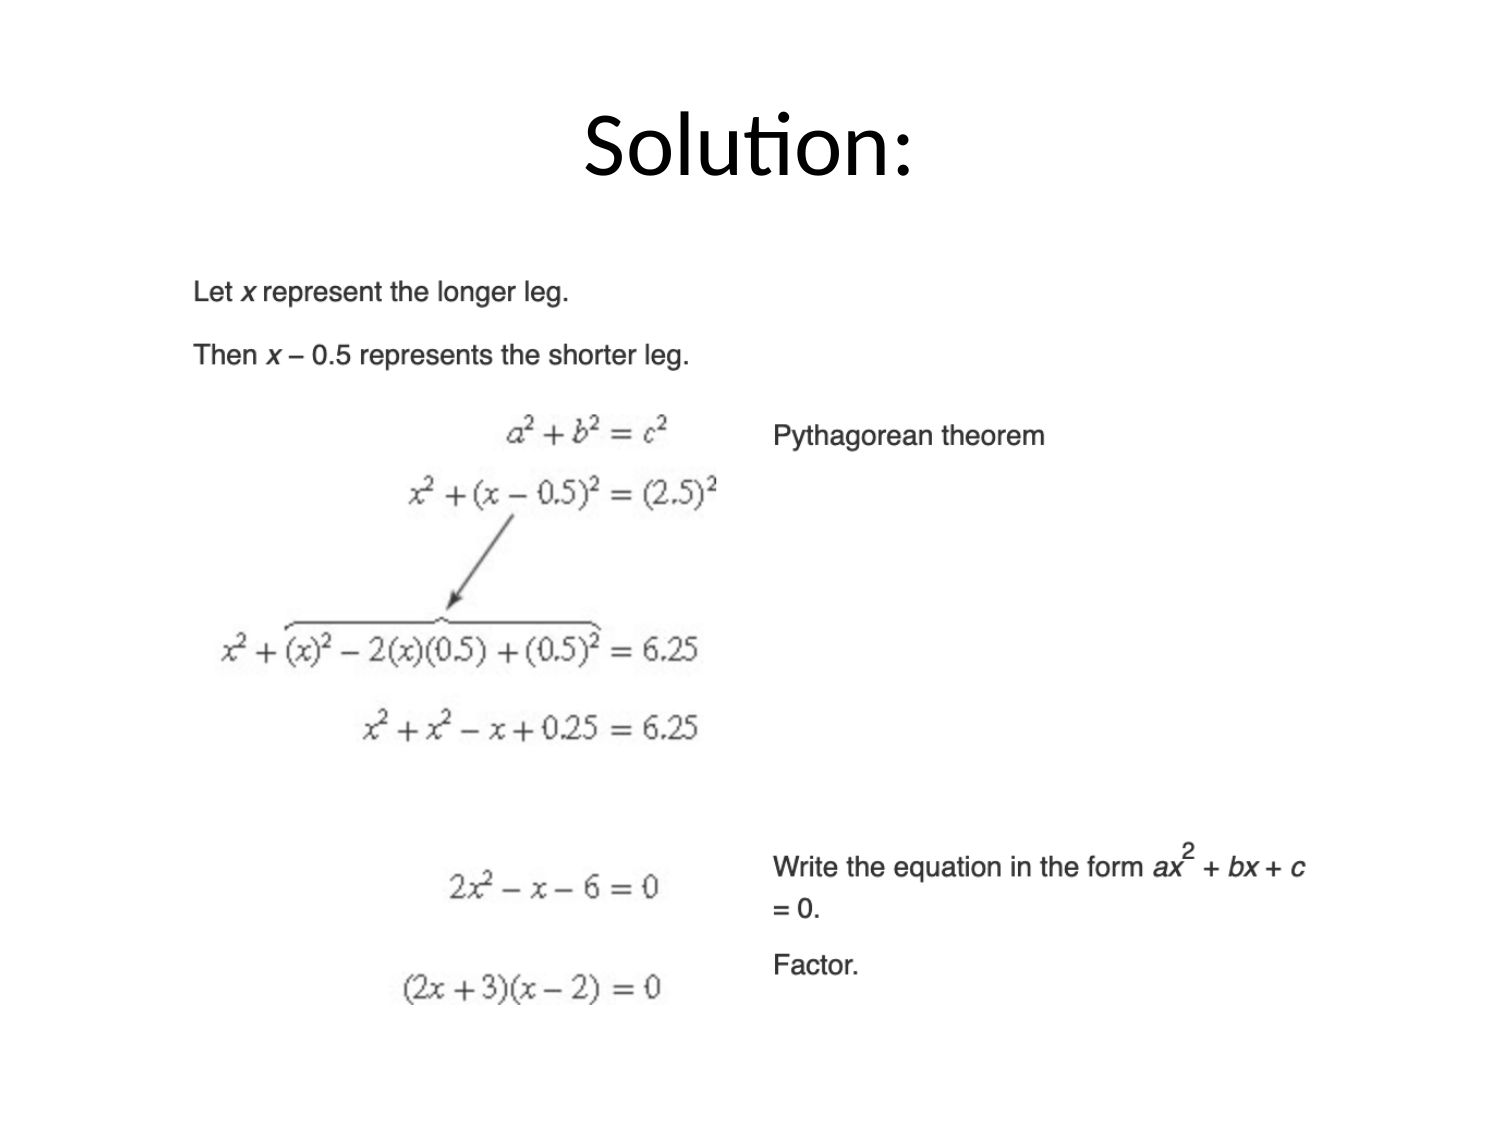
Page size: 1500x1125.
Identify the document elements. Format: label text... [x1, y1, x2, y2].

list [74, 262, 1426, 1006]
title Solution: [75, 45, 1425, 233]
